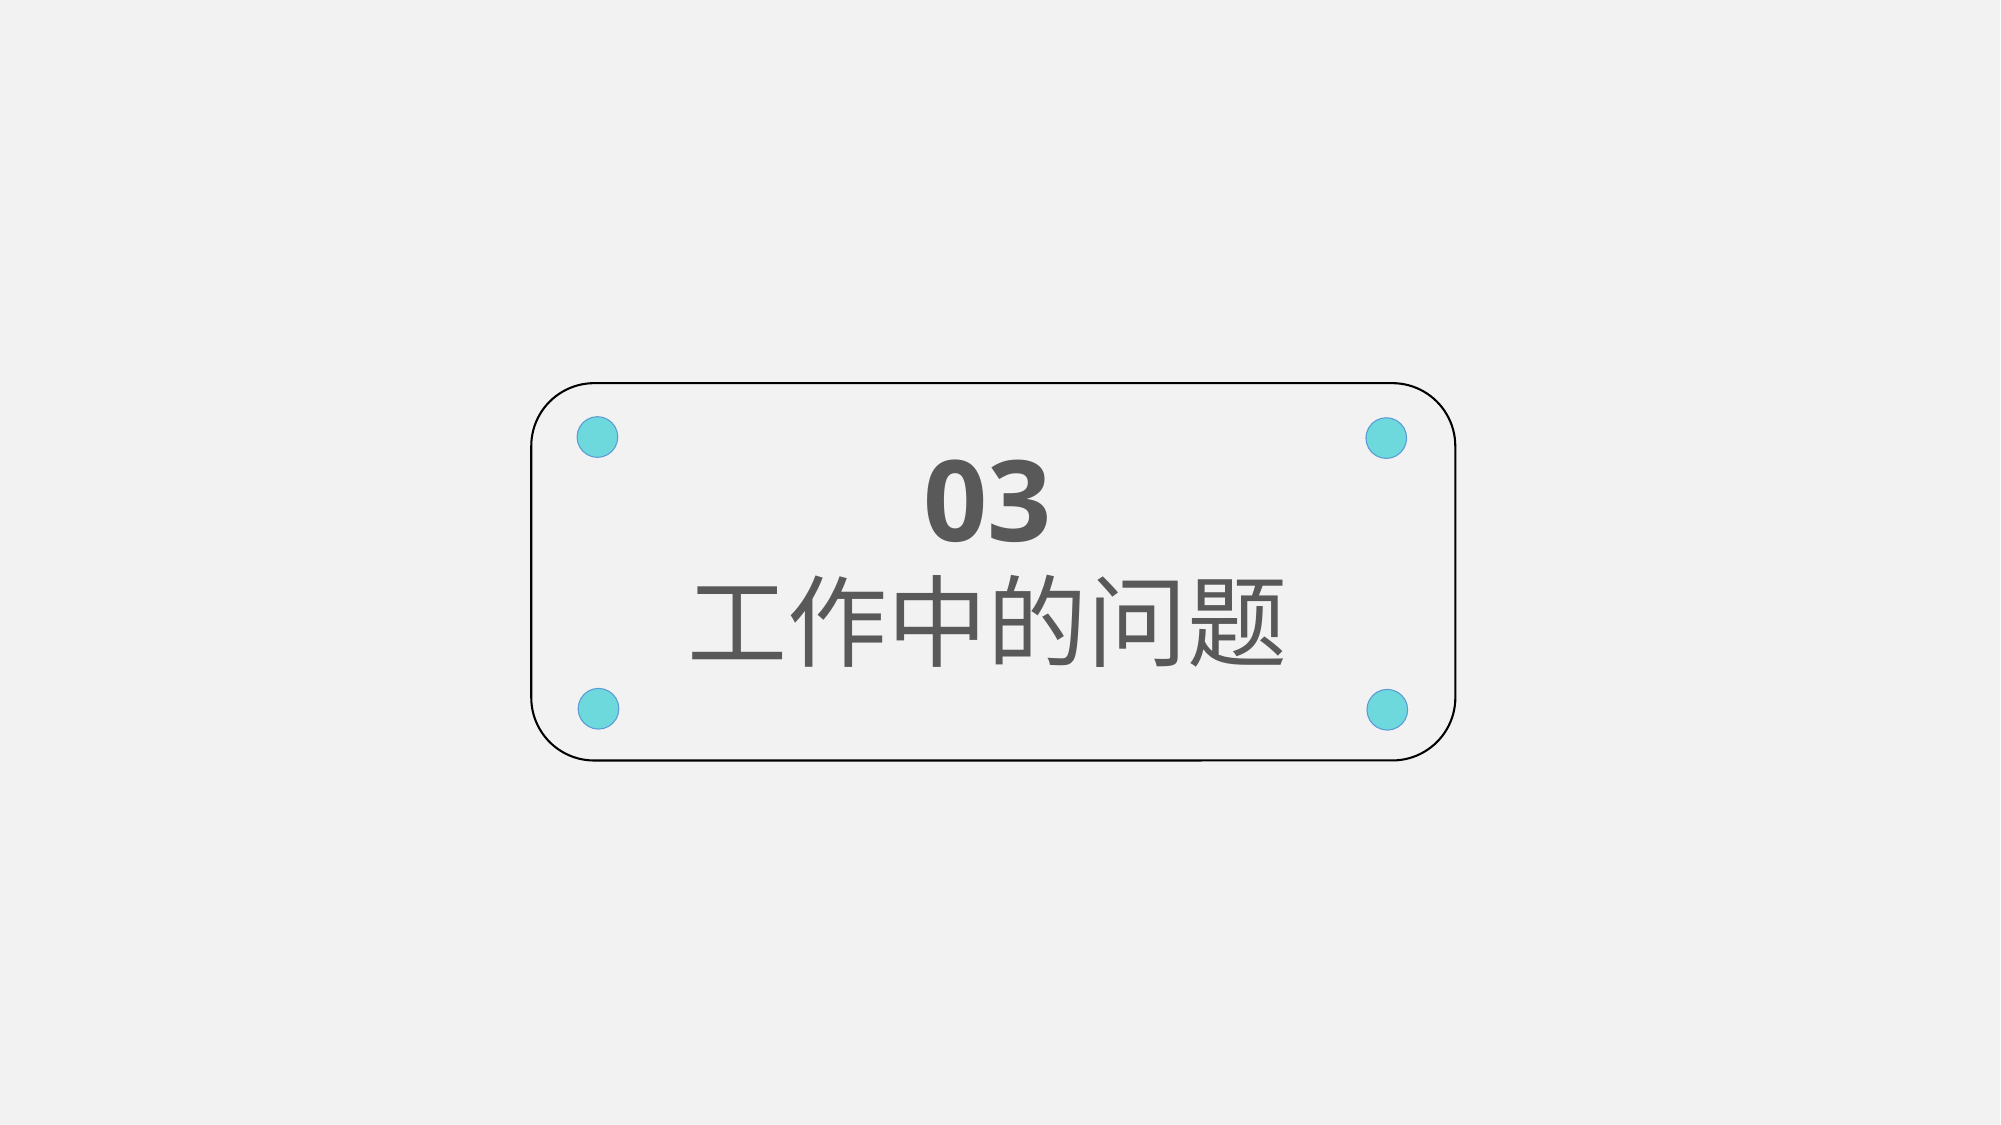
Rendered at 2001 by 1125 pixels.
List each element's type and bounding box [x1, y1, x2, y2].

text_box [530, 382, 1457, 762]
text_box [1365, 417, 1408, 459]
text_box [1366, 688, 1409, 731]
text_box [577, 687, 620, 730]
text_box [419, 548, 539, 731]
